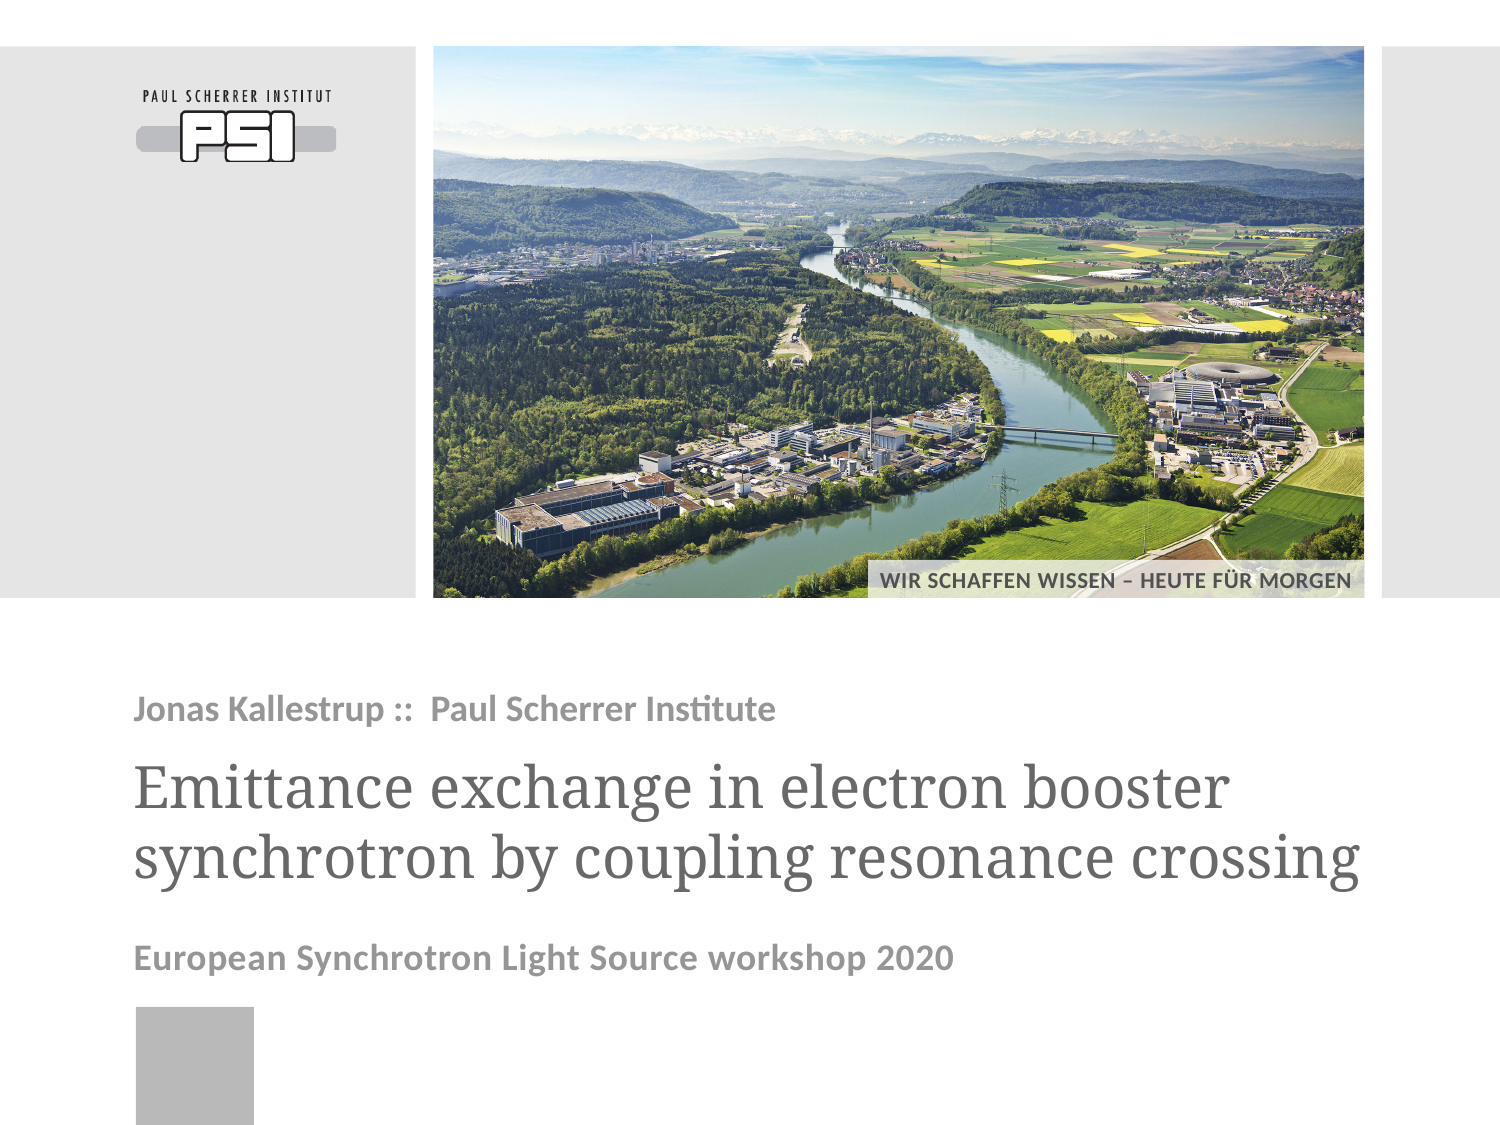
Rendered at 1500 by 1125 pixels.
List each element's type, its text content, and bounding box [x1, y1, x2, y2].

picture [433, 46, 1365, 598]
title Emittance exchange in electron booster synchrotron by coupling resonance crossing [133, 750, 1424, 929]
text_box European Synchrotron Light Source workshop 2020 [133, 928, 1258, 1012]
subtitle Jonas Kallestrup :: Paul Scherrer Institute [133, 679, 1441, 739]
